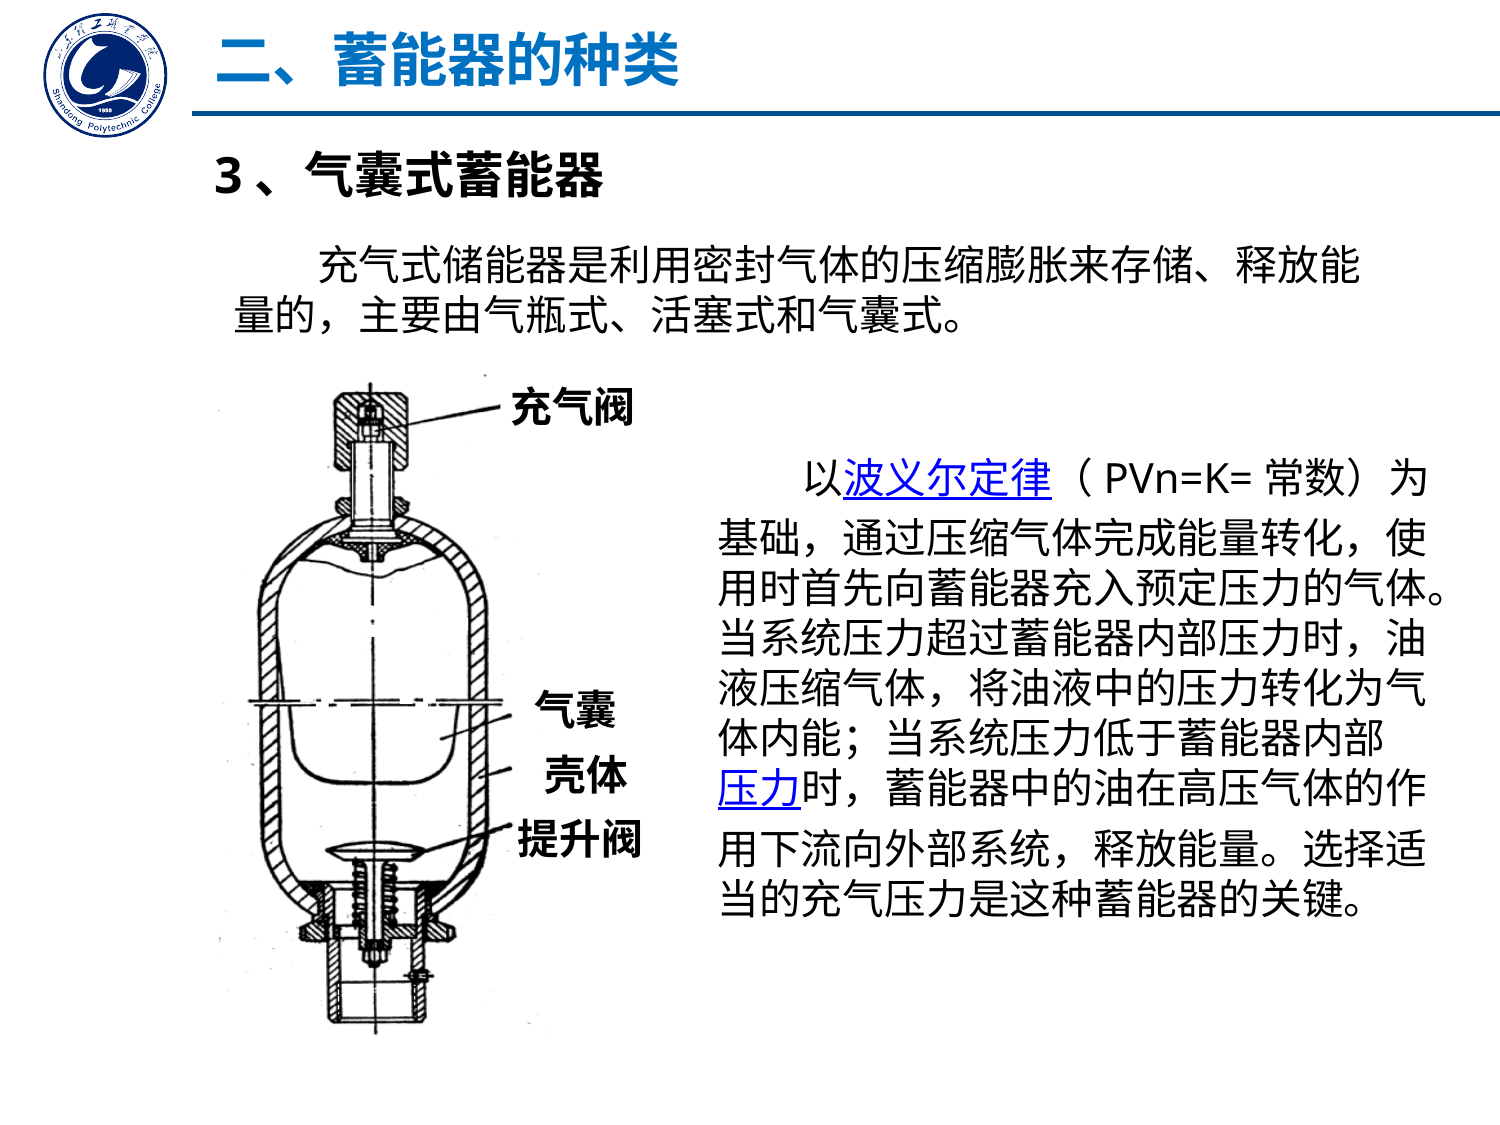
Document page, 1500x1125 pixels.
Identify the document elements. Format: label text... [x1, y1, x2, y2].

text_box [218, 373, 656, 1042]
text_box 充气式储能器是利用密封气体的压缩膨胀来存储、释放能量的，主要由气瓶式、活塞式和气囊式。 [218, 231, 1400, 347]
text_box 二、蓄能器的种类 [199, 16, 1477, 102]
picture [43, 7, 174, 138]
text_box 3、气囊式蓄能器 [199, 136, 1299, 211]
text_box 以波义尔定律（PVn=K=常数）为基础，通过压缩气体完成能量转化，使用时首先向蓄能器充入预定压力的气体。当系统压力超过蓄能器内部压力时，油液压缩气体，将油液中的压力转化为气体内能；当系统压力低于蓄能器内部压力时，蓄能器中的油在高压气体的作用下流向外部系统，释放能量。选择适当的充气压力是这种蓄能器的关键。 [702, 444, 1453, 931]
